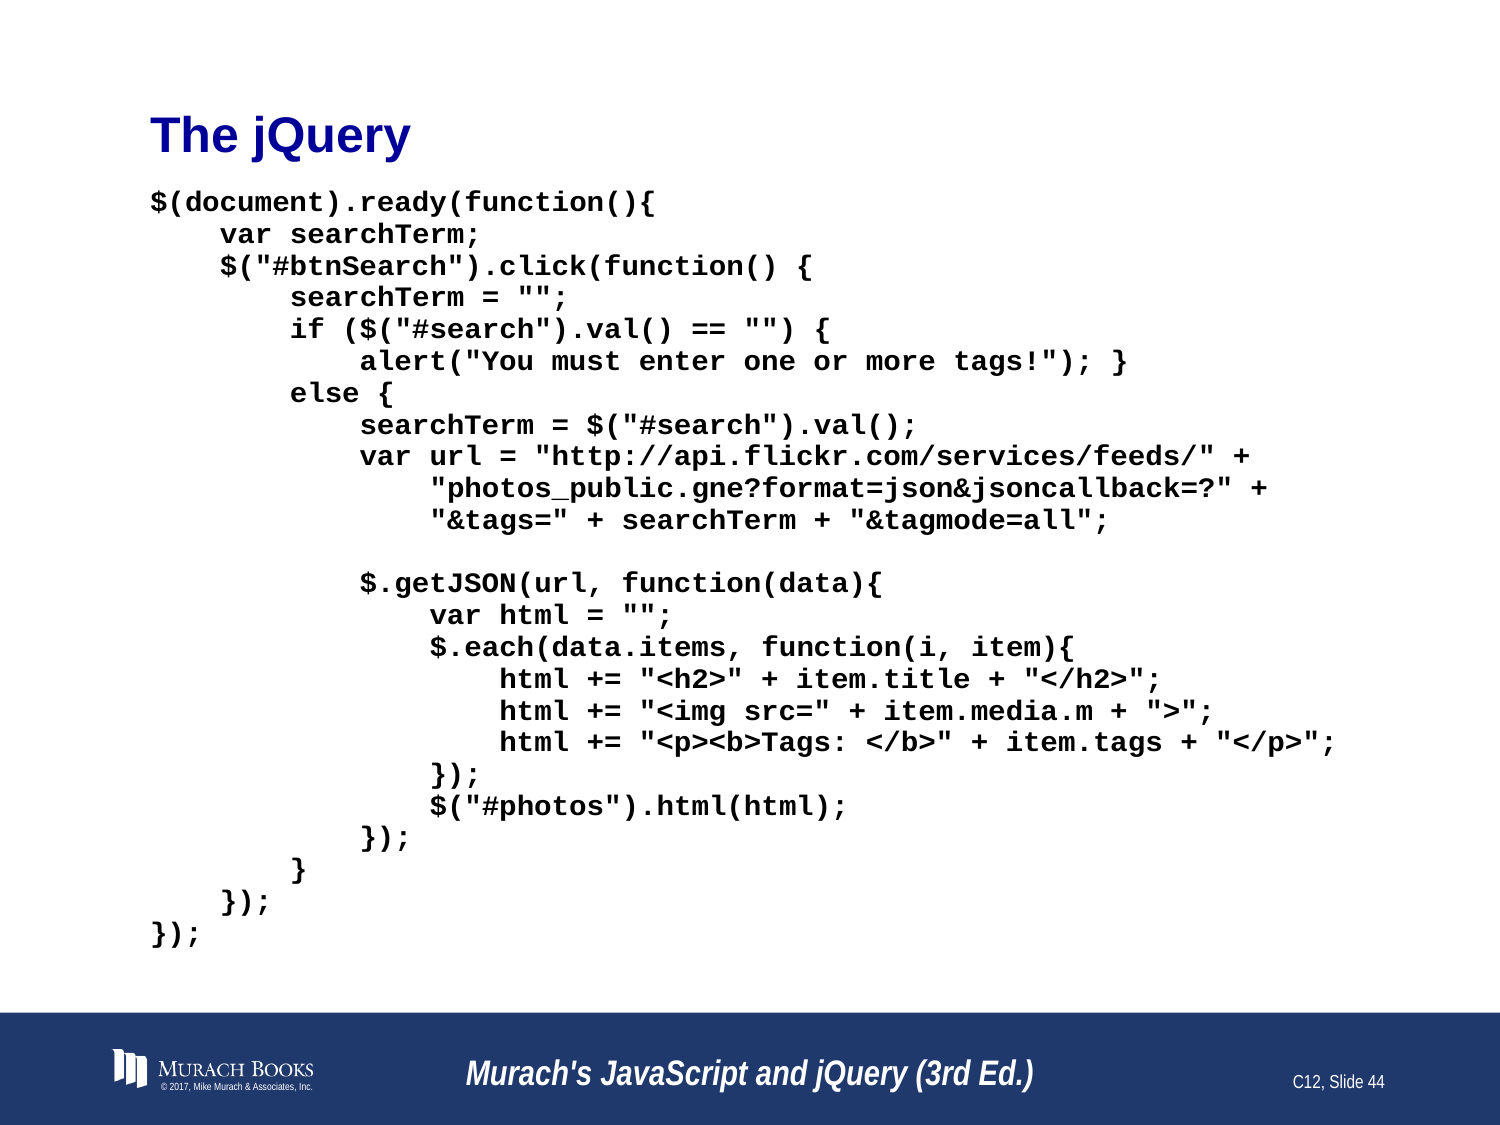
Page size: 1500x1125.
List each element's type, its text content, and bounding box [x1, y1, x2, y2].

title The jQuery [150, 102, 1350, 164]
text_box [149, 188, 1348, 988]
footer © 2017, Mike Murach & Associates, Inc. [12, 1025, 463, 1100]
slide_number C12, Slide 44 [1087, 1025, 1400, 1100]
slide_number Murach's JavaScript and jQuery (3rd Ed.) [463, 1025, 1050, 1100]
